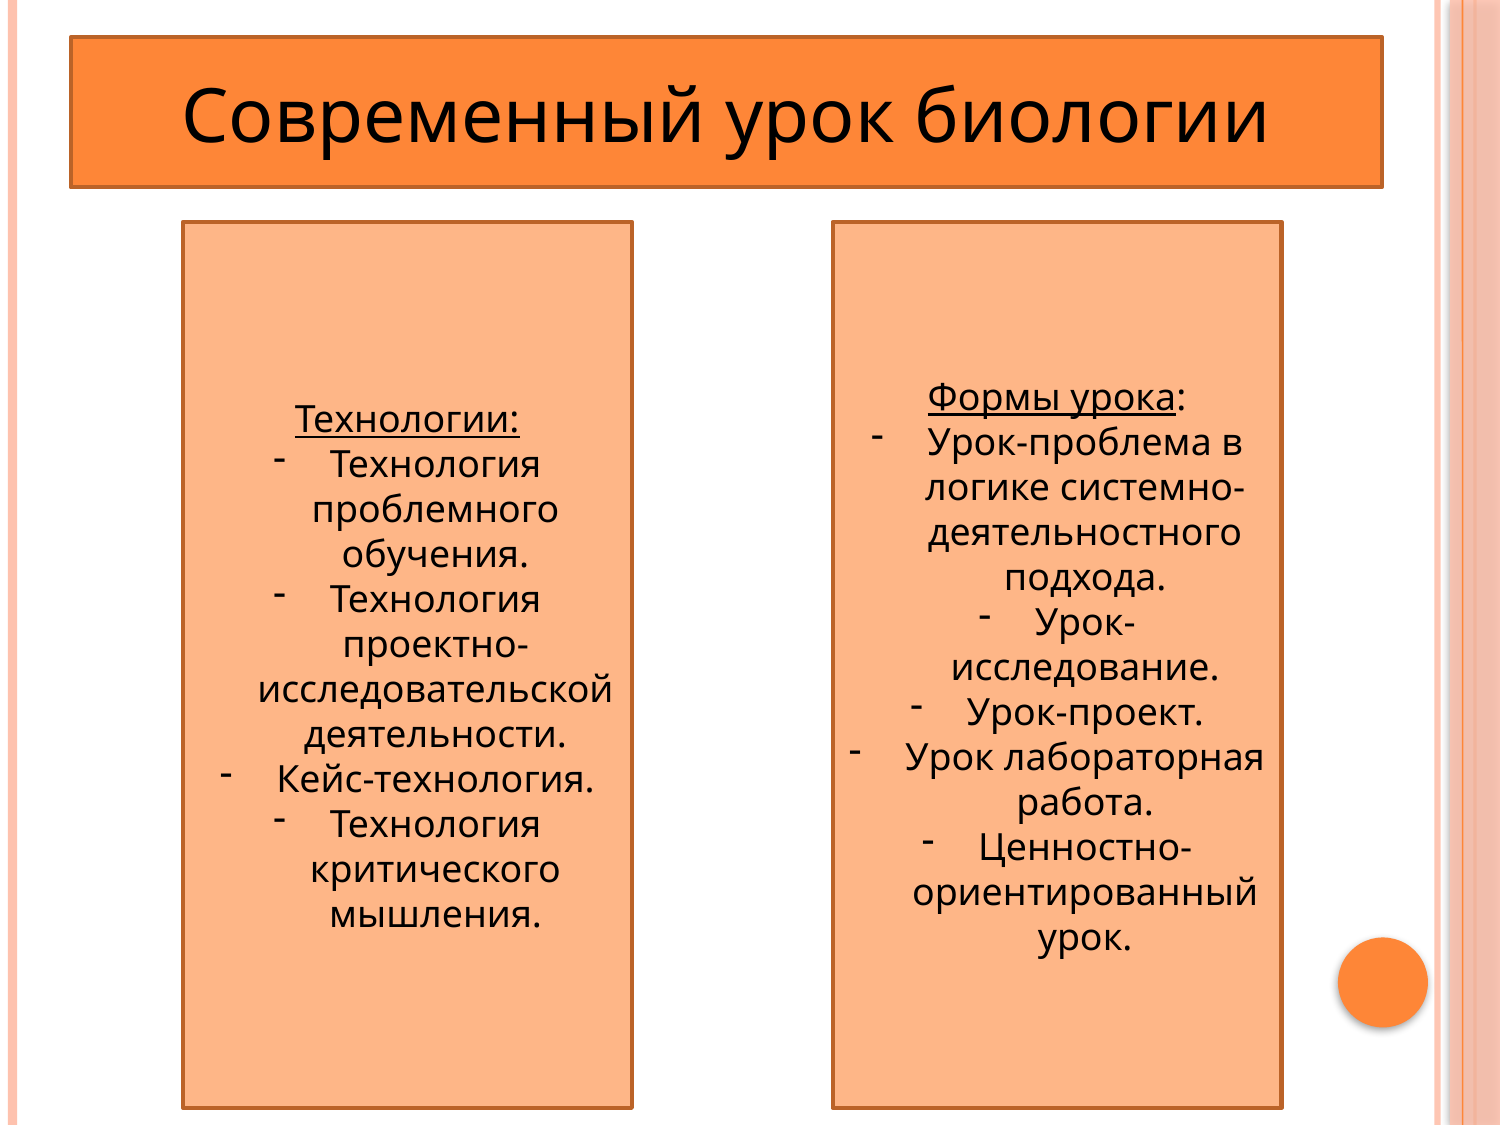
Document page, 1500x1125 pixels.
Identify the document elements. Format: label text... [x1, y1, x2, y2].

text_box Формы урока: Урок-проблема в логике системно-деятельностного подхода. Урок-исследование. Урок-проект. Урок лабораторная работа. Ценностно-ориентированный урок. [831, 220, 1284, 1110]
text_box Современный урок биологии [69, 35, 1384, 189]
text_box Технологии: Технология проблемного обучения. Технология проектно-исследовательской деятельности. Кейс-технология. Технология критического мышления. [181, 220, 634, 1110]
